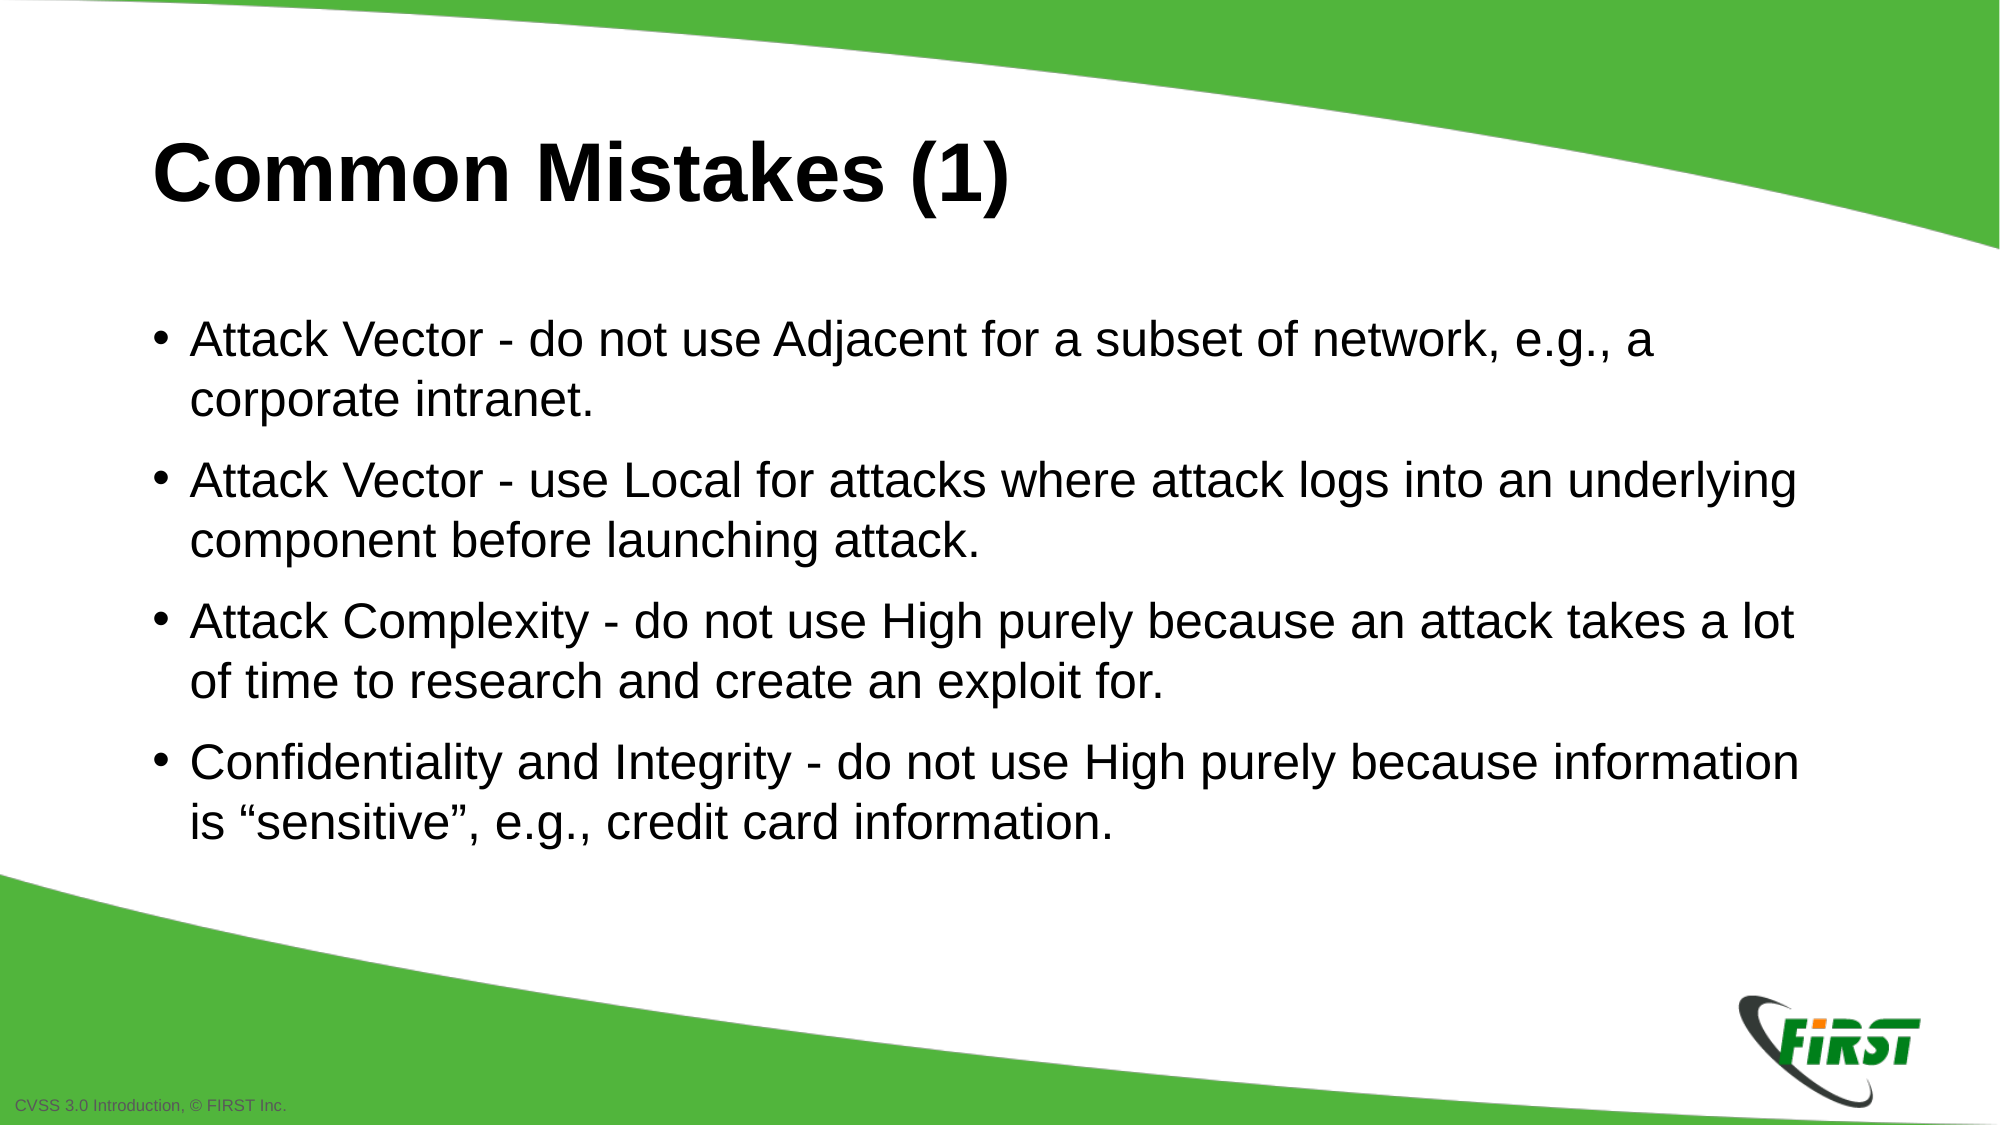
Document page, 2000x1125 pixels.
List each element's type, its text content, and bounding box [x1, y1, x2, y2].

picture [0, 0, 2000, 1125]
text_box Attack Vector - do not use Adjacent for a subset of network, e.g., a corporate intranet. Attack Vector - use Local for attacks where attack logs into an underlying component before launching attack. Attack Complexity - do not use High purely because an attack takes a lot of time to research and create an exploit for. Confidentiality and Integrity - do not use High purely because information is “sensitive”, e.g., credit card information. [137, 299, 1863, 1014]
text_box Common Mistakes (1) [137, 59, 1862, 278]
